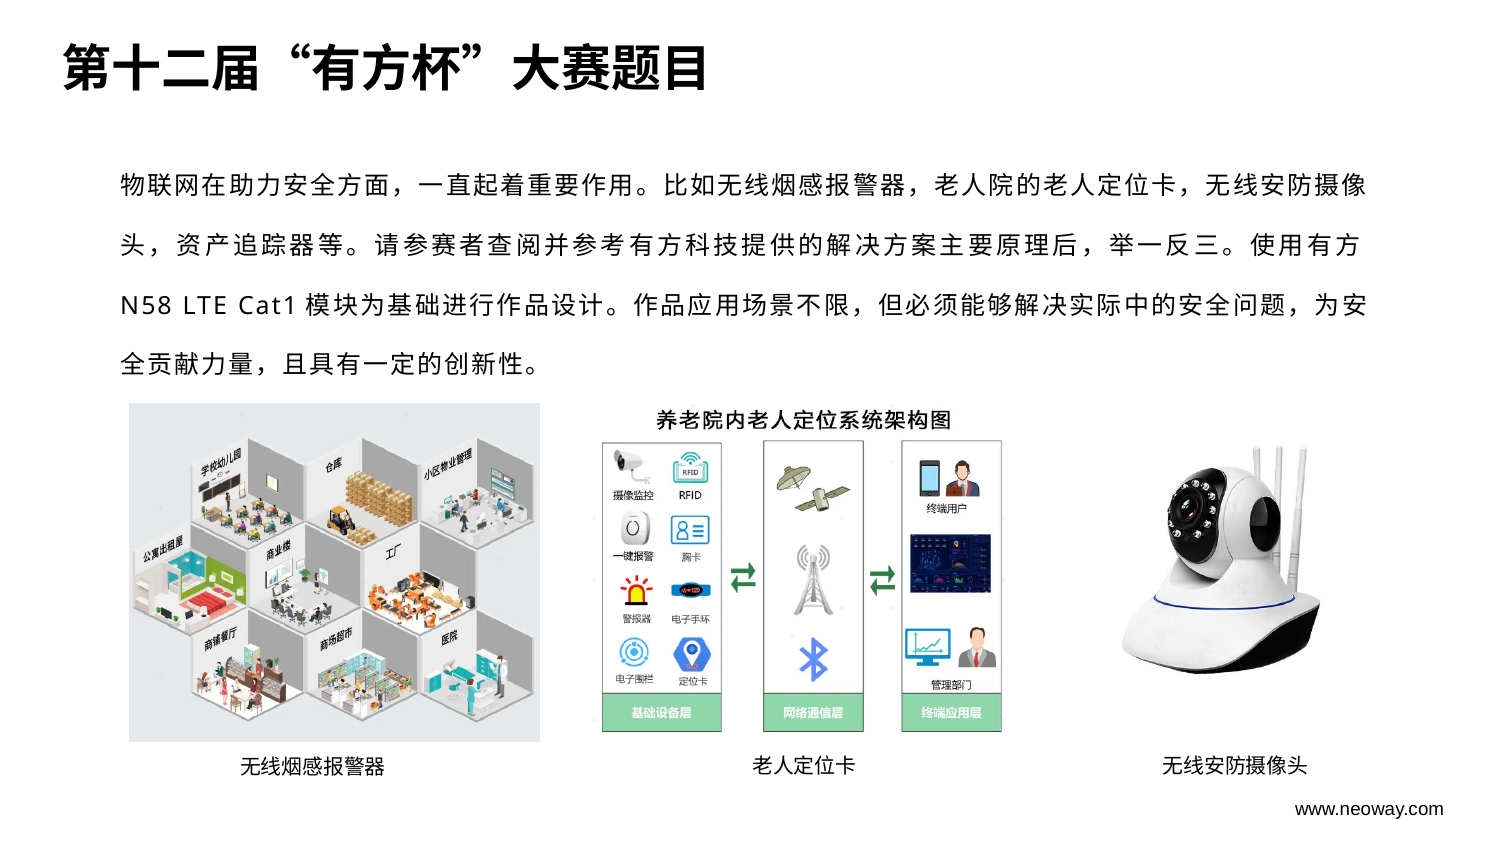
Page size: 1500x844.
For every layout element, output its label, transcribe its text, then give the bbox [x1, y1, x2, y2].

picture [1067, 409, 1386, 728]
text_box 无线安防摄像头 [1148, 745, 1329, 786]
picture [129, 403, 540, 743]
picture [568, 403, 1015, 734]
text_box 第十二届“有方杯”大赛题目 [48, 30, 725, 103]
text_box 老人定位卡 [737, 745, 884, 786]
text_box 无线烟感报警器 [225, 746, 408, 786]
text_box 物联网在助力安全方面，一直起着重要作用。比如无线烟感报警器，老人院的老人定位卡，无线安防摄像头，资产追踪器等。请参赛者查阅并参考有方科技提供的解决方案主要原理后，举一反三。使用有方N58 LTE Cat1模块为基础进行作品设计。作品应用场景不限，但必须能够解决实际中的安全问题，为安全贡献力量，且具有一定的创新性。 [105, 132, 1386, 387]
